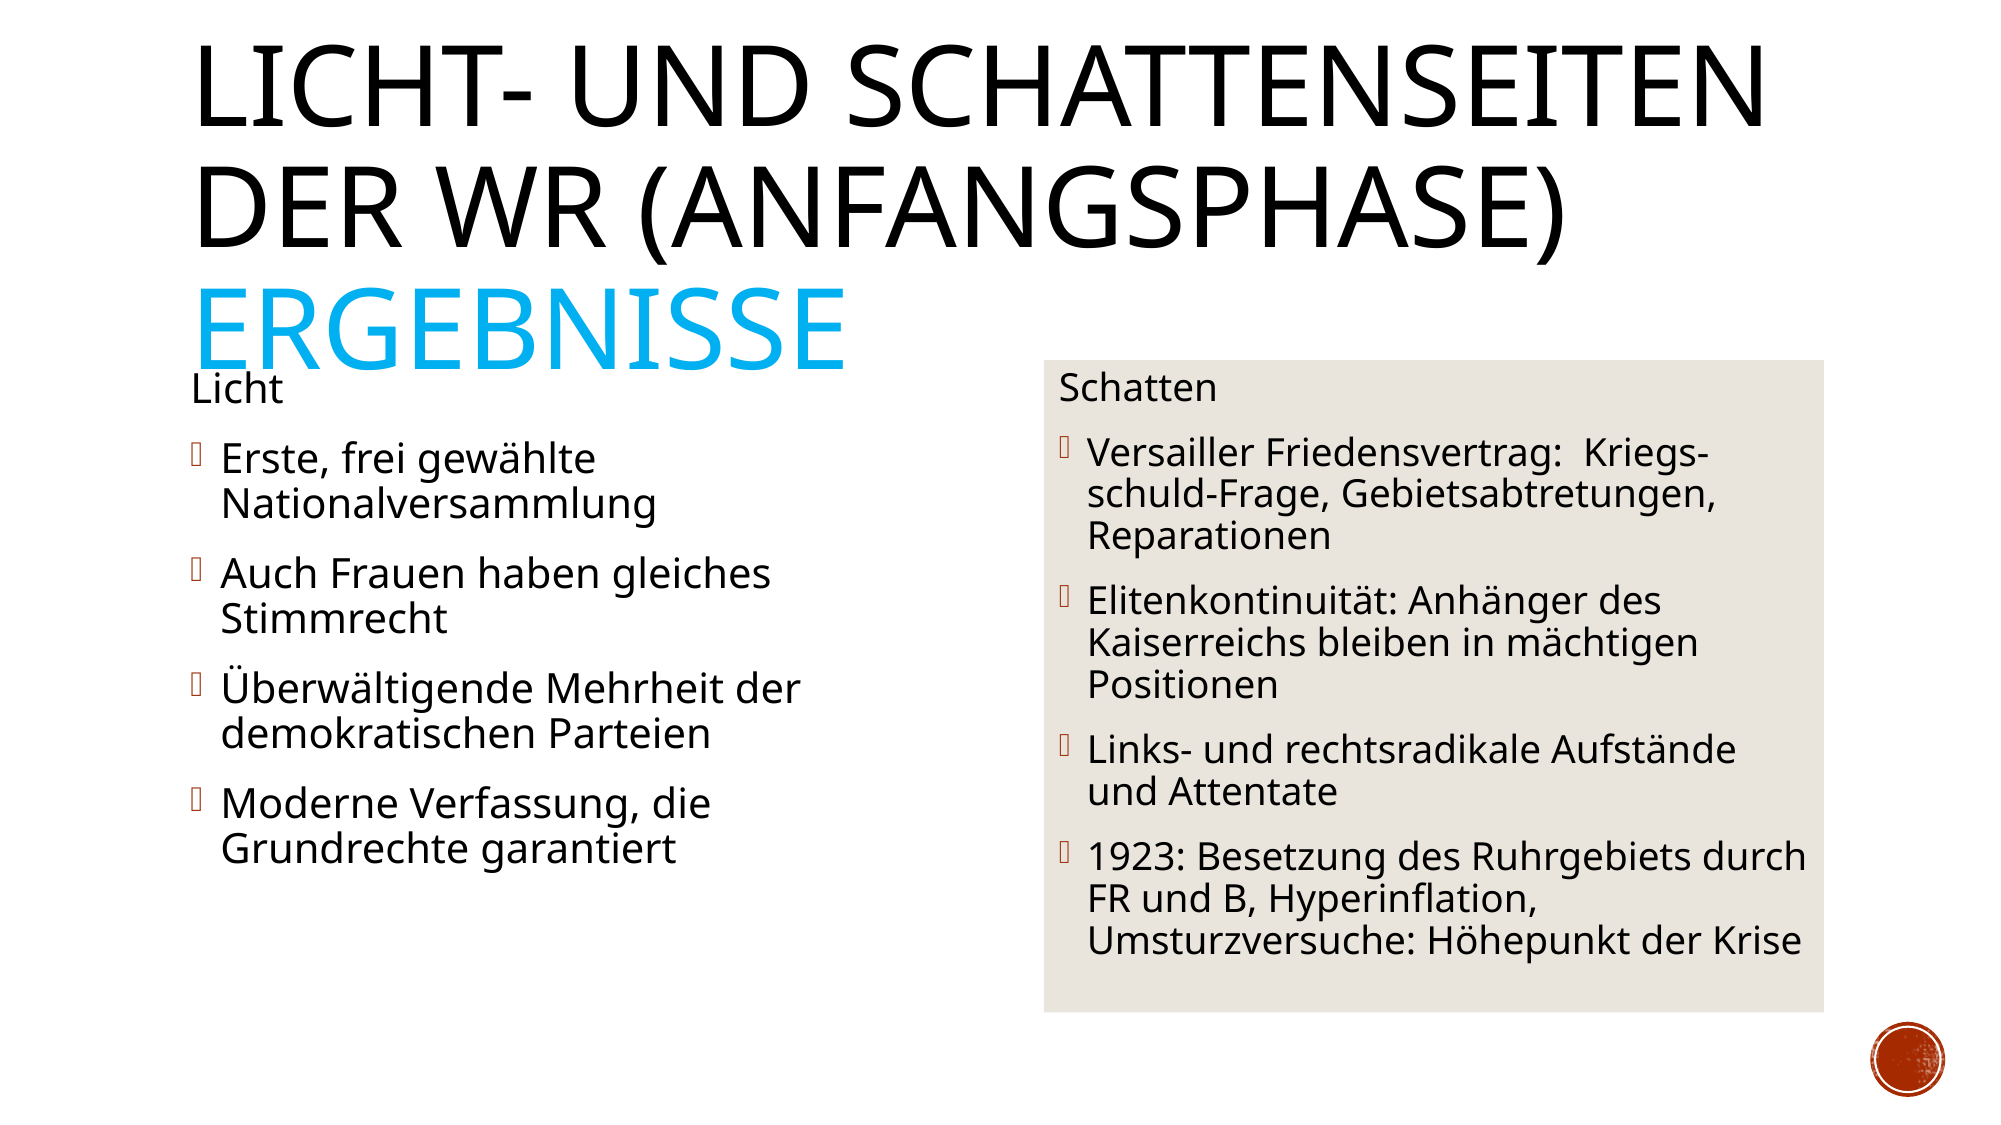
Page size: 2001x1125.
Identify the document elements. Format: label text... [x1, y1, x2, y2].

title Licht- und Schattenseiten der WR (Anfangsphase) Ergebnisse [175, 79, 1826, 344]
list Licht Erste, frei gewählte Nationalversammlung Auch Frauen haben gleiches Stimmrecht Überwältigende Mehrheit der demokratischen Parteien Moderne Verfassung, die Grundrechte garantiert [175, 360, 956, 1013]
list Schatten Versailler Friedensvertrag: Kriegs-schuld-Frage, Gebietsabtretungen, Reparationen Elitenkontinuität: Anhänger des Kaiserreichs bleiben in mächtigen Positionen Links- und rechtsradikale Aufstände und Attentate 1923: Besetzung des Ruhrgebiets durch FR und B, Hyperinflation, Umsturzversuche: Höhepunkt der Krise [1043, 360, 1824, 1013]
